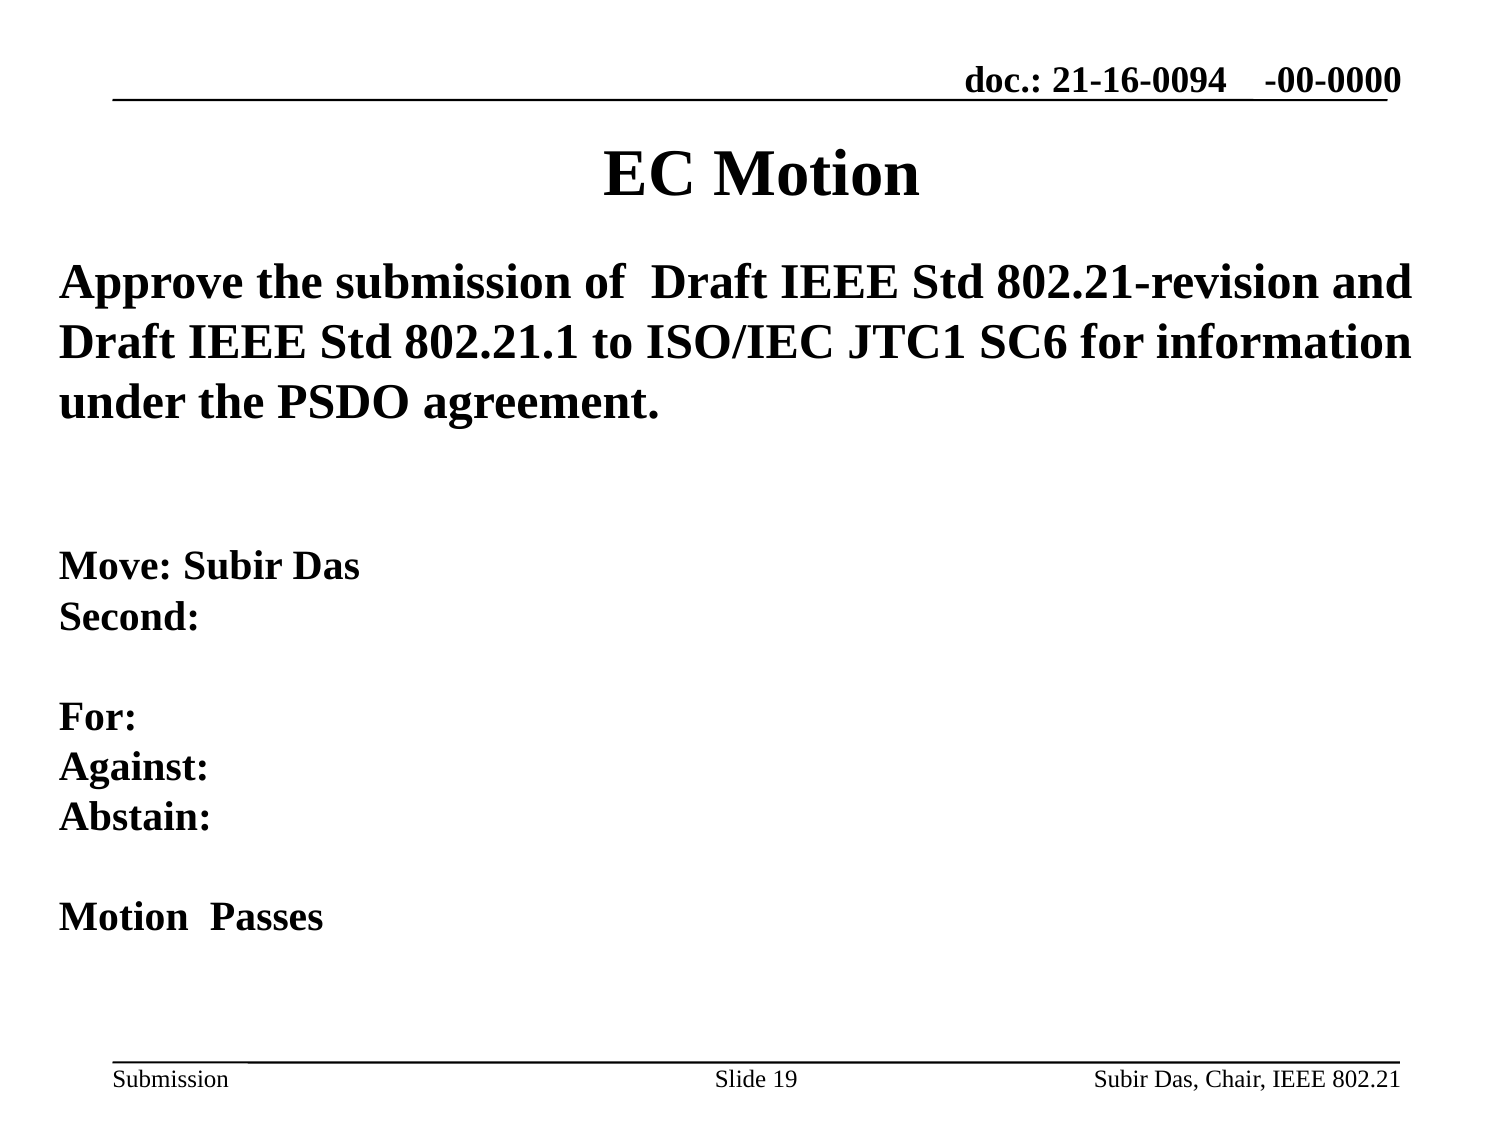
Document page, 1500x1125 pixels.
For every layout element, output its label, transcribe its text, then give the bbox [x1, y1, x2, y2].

title EC Motion [124, 112, 1401, 226]
text_box Approve the submission of Draft IEEE Std 802.21-revision and Draft IEEE Std 802.21.1 to ISO/IEC JTC1 SC6 for information under the PSDO agreement. Move: Subir Das Second: For: Against: Abstain: Motion Passes [43, 240, 1469, 947]
footer Subir Das, Chair, IEEE 802.21 [1089, 1061, 1402, 1093]
text_box Slide 19 [675, 1062, 838, 1093]
